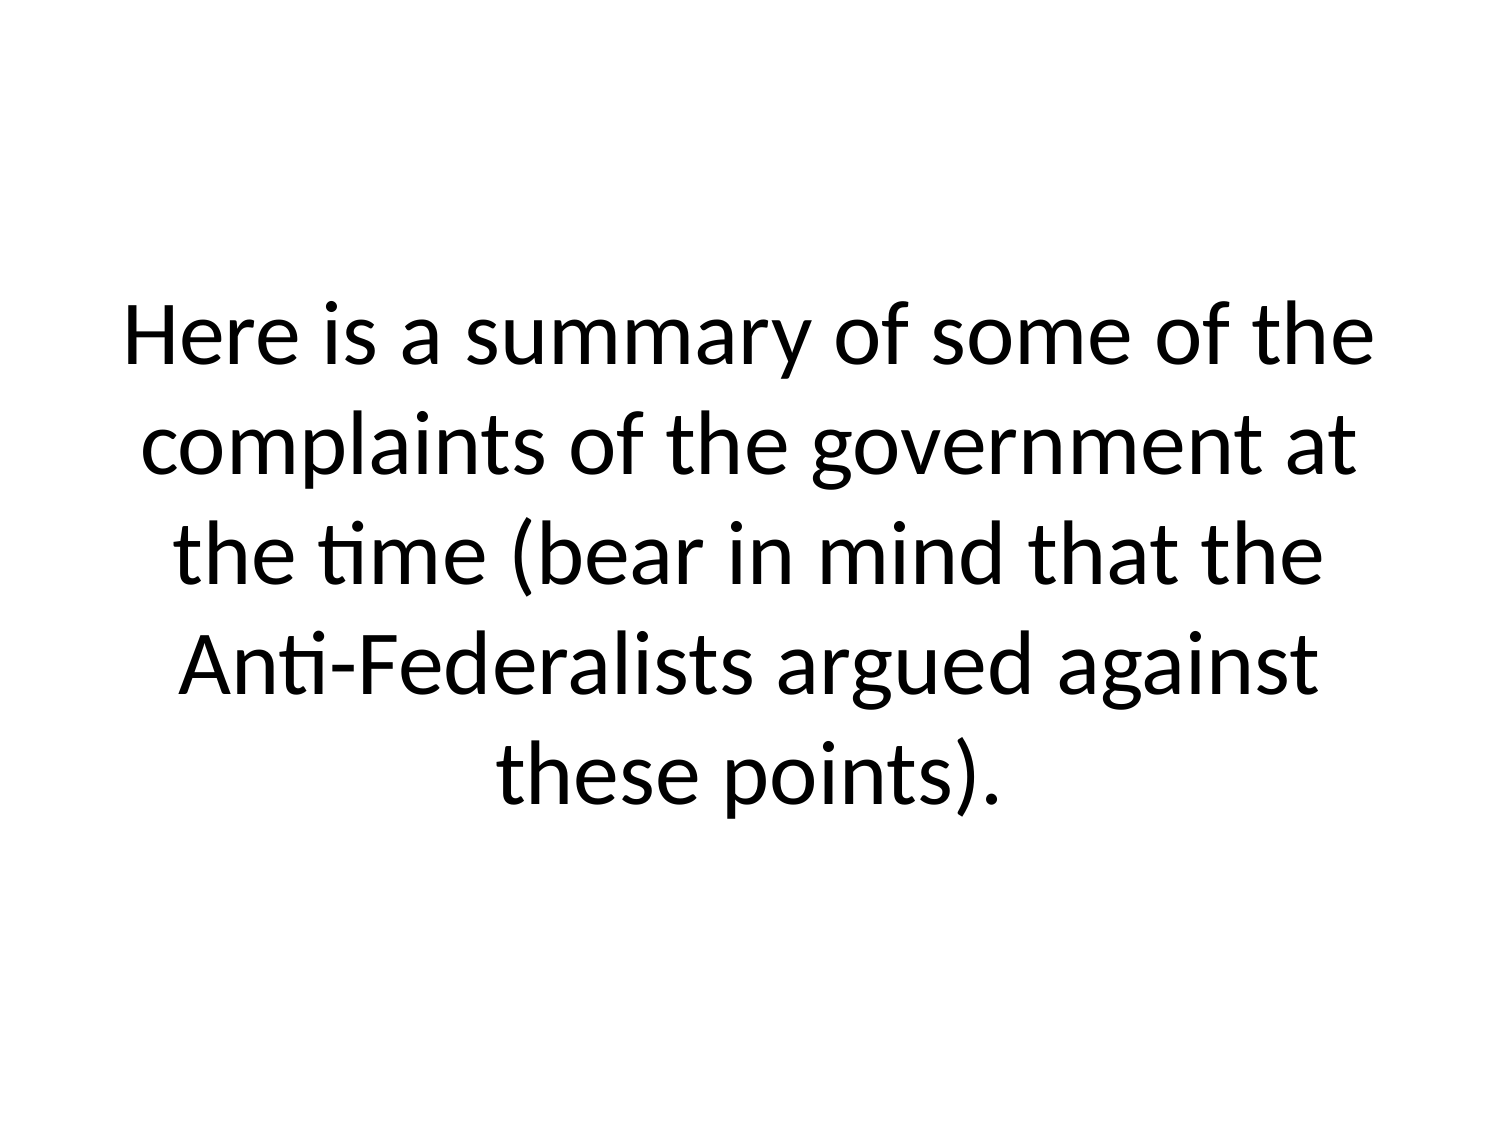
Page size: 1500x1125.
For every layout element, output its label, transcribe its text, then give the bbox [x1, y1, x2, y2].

title Here is a summary of some of the complaints of the government at the time (bear in mind that the Anti-Federalists argued against these points). [75, 45, 1425, 1050]
